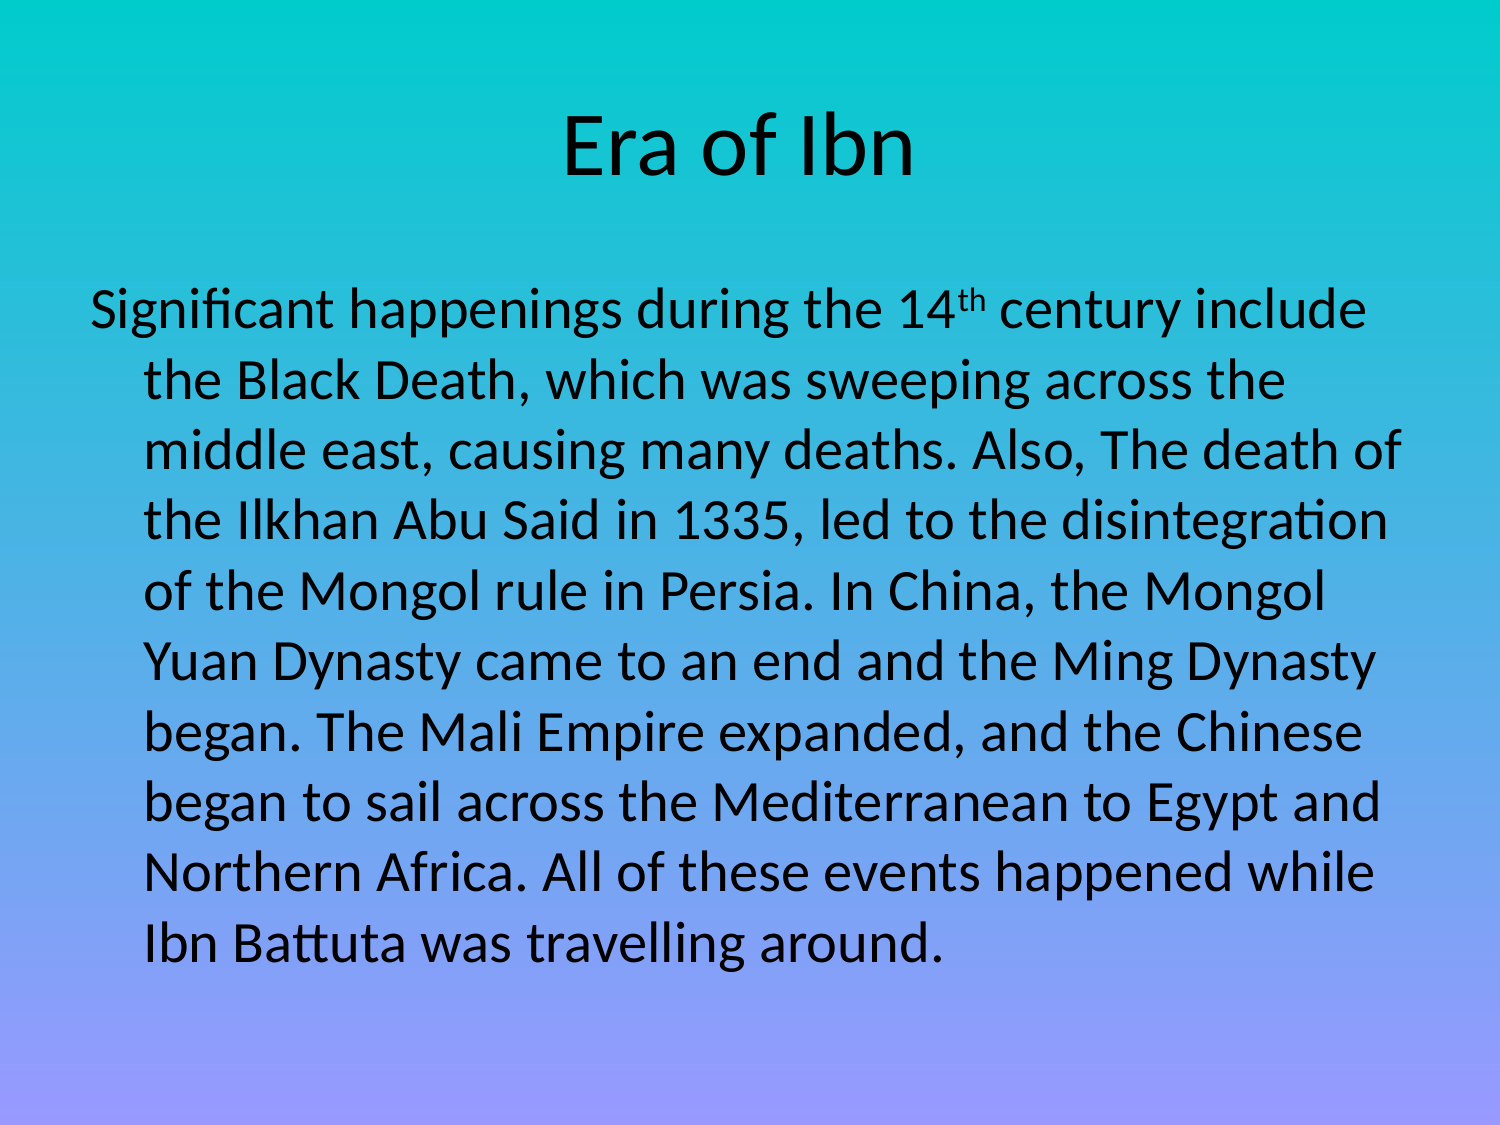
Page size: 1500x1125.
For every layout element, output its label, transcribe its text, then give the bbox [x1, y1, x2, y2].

title Era of Ibn [75, 45, 1425, 233]
list Significant happenings during the 14th century include the Black Death, which was sweeping across the middle east, causing many deaths. Also, The death of the Ilkhan Abu Said in 1335, led to the disintegration of the Mongol rule in Persia. In China, the Mongol Yuan Dynasty came to an end and the Ming Dynasty began. The Mali Empire expanded, and the Chinese began to sail across the Mediterranean to Egypt and Northern Africa. All of these events happened while Ibn Battuta was travelling around. [75, 262, 1425, 1005]
